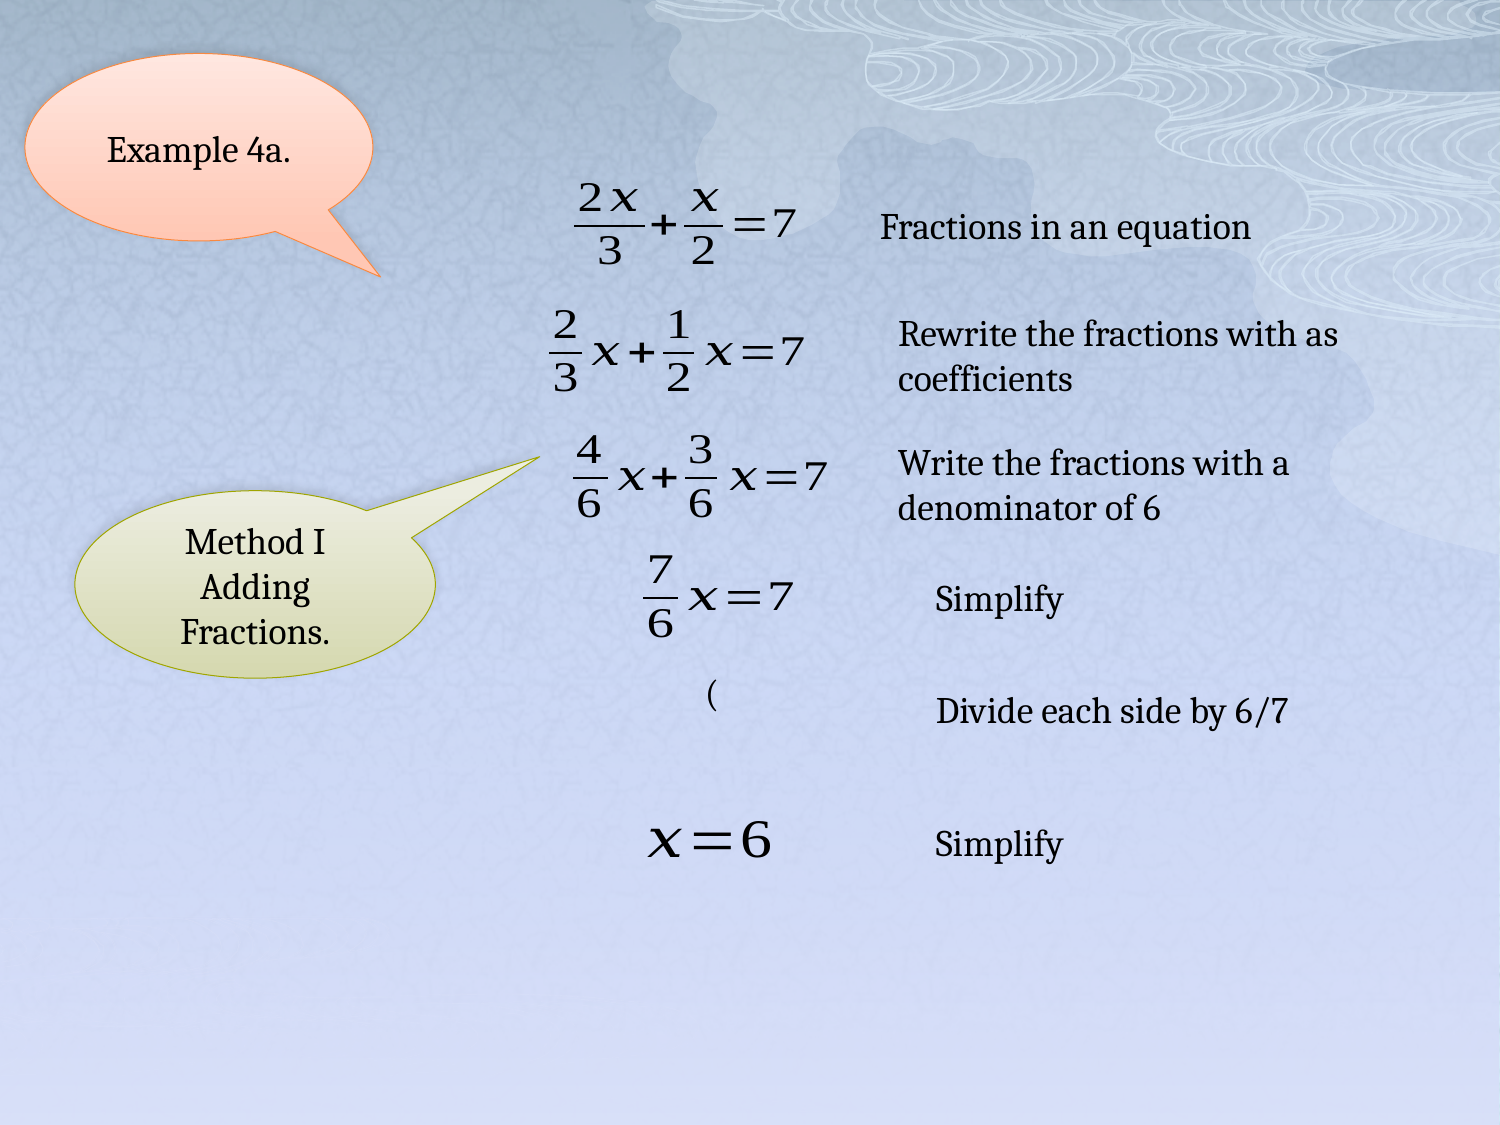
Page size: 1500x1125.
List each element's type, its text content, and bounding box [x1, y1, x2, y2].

text_box Rewrite the fractions with as coefficients [883, 301, 1459, 407]
text_box Divide each side by 6/7 [921, 678, 1384, 739]
text_box Method I Adding Fractions. [74, 456, 541, 679]
text_box Example 4a. [24, 52, 382, 278]
text_box Write the fractions with a denominator of 6 [883, 431, 1346, 536]
text_box Simplify [921, 566, 1384, 627]
text_box Simplify [921, 811, 1384, 872]
text_box Fractions in an equation [865, 194, 1441, 254]
